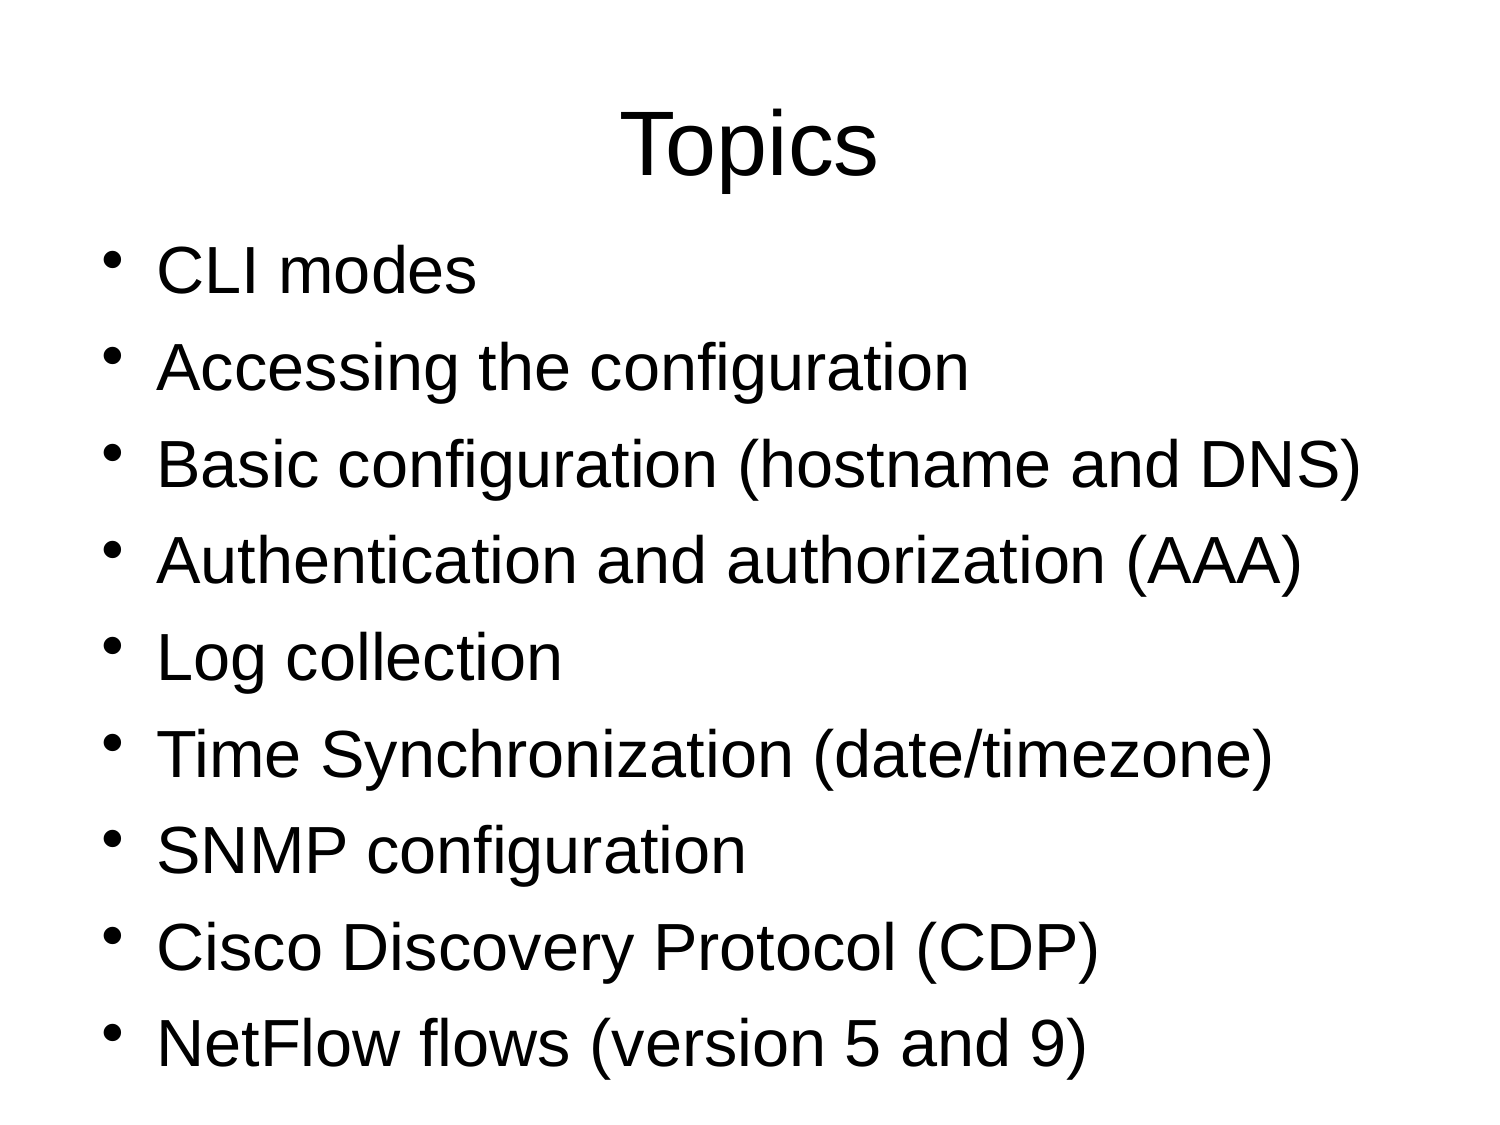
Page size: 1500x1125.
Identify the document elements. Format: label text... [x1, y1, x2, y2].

title Topics [75, 45, 1425, 233]
list CLI modes Accessing the configuration Basic configuration (hostname and DNS) Authentication and authorization (AAA) Log collection Time Synchronization (date/timezone) SNMP configuration Cisco Discovery Protocol (CDP) NetFlow flows (version 5 and 9) [86, 219, 1470, 1116]
